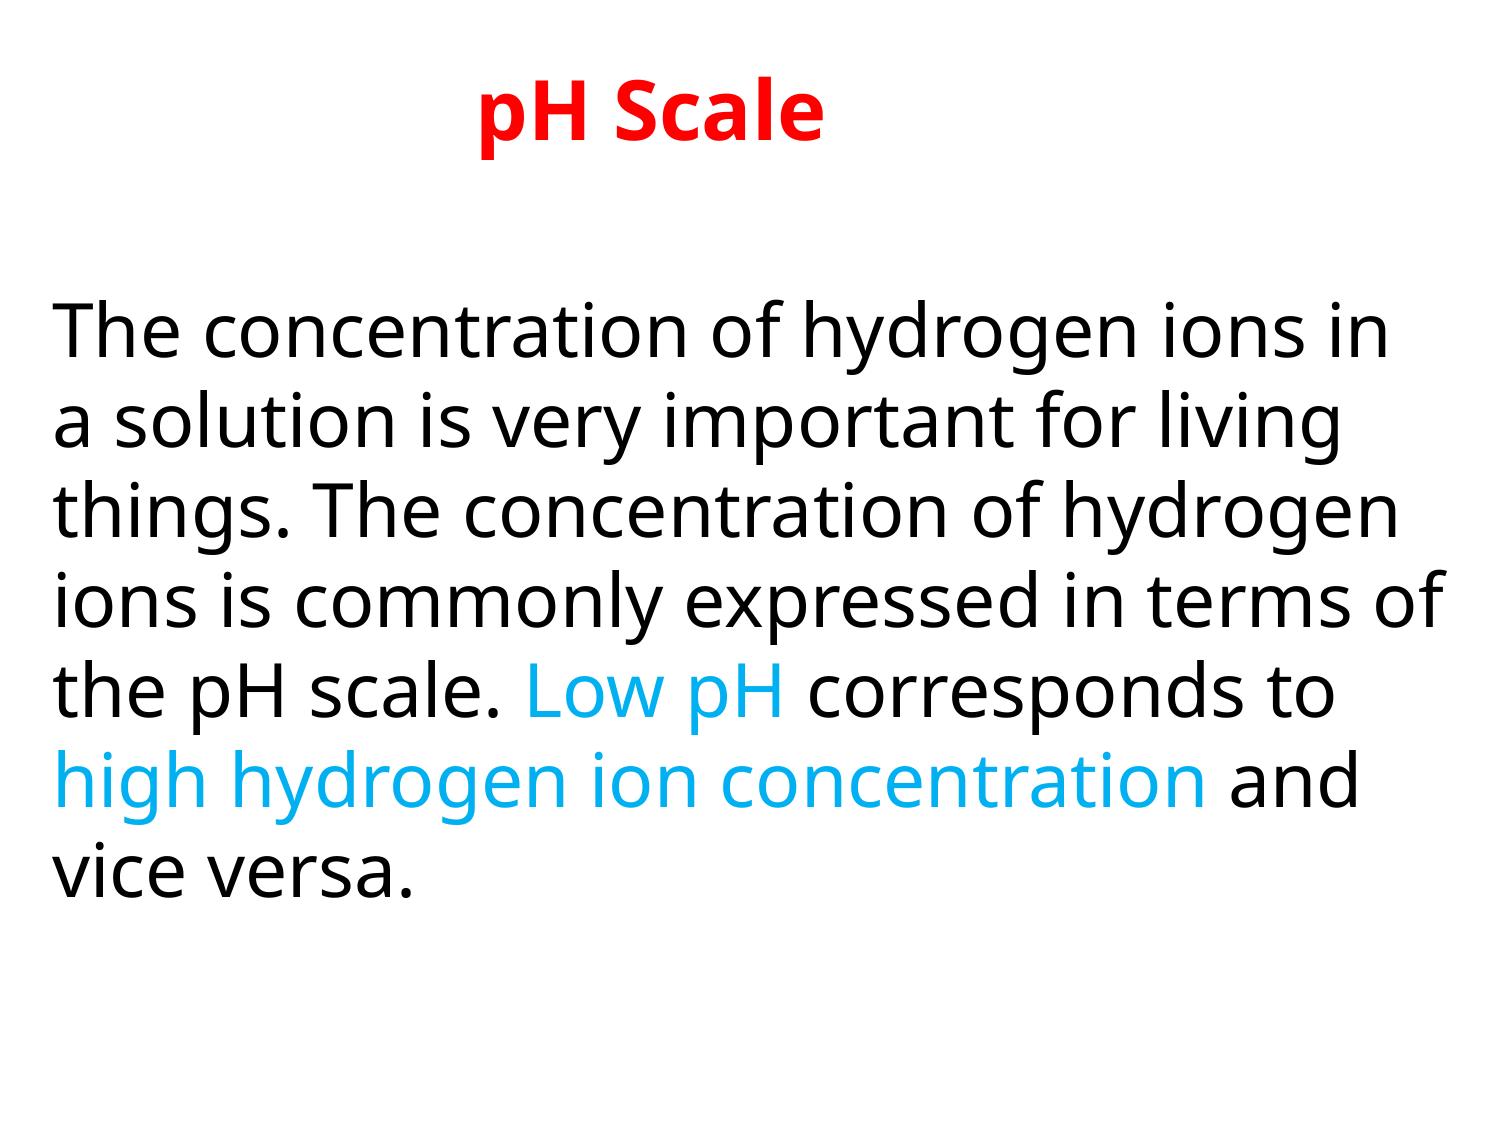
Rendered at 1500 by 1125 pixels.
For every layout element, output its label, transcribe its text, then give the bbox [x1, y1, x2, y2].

text_box pH Scale [460, 50, 842, 165]
text_box The concentration of hydrogen ions in a solution is very important for living things. The concentration of hydrogen ions is commonly expressed in terms of the pH scale. Low pH corresponds to high hydrogen ion concentration and vice versa. [37, 274, 1463, 920]
